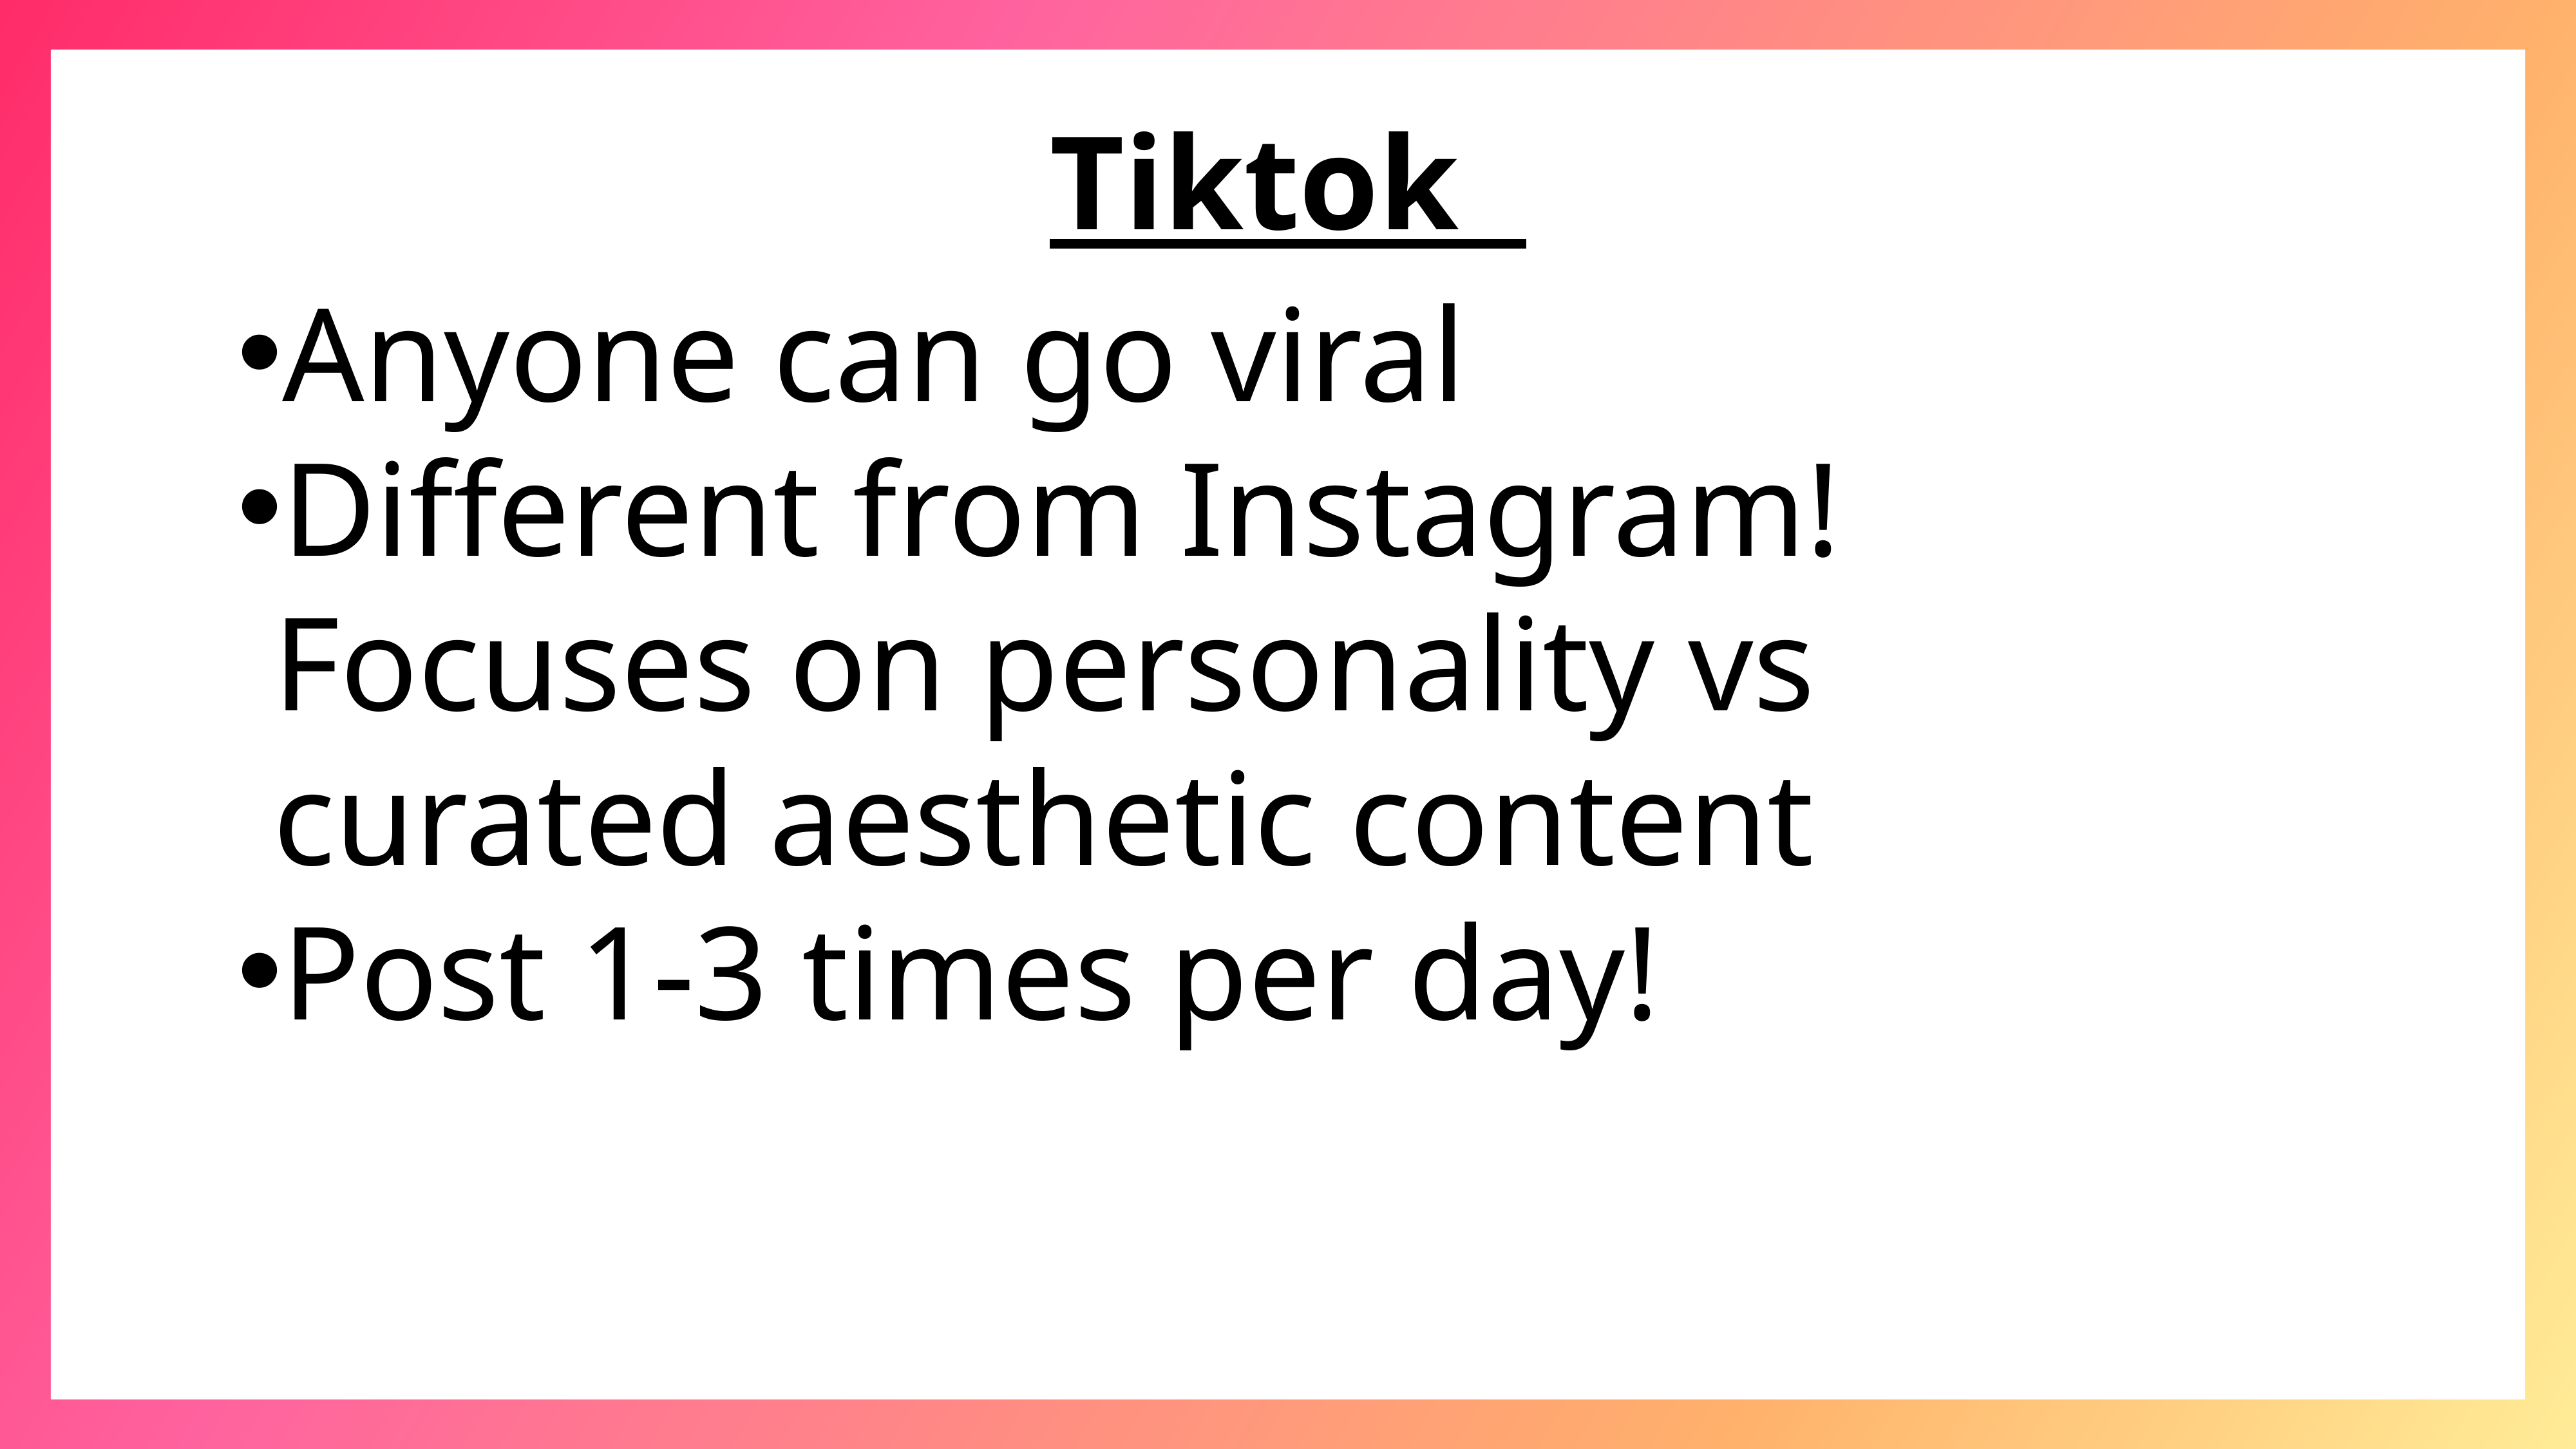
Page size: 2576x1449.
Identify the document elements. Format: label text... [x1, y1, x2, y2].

picture [0, 0, 2576, 1449]
text_box Anyone can go viral Different from Instagram! Focuses on personality vs curated aesthetic content Post 1-3 times per day! [231, 267, 2309, 1449]
text_box Tiktok [168, 95, 2408, 261]
